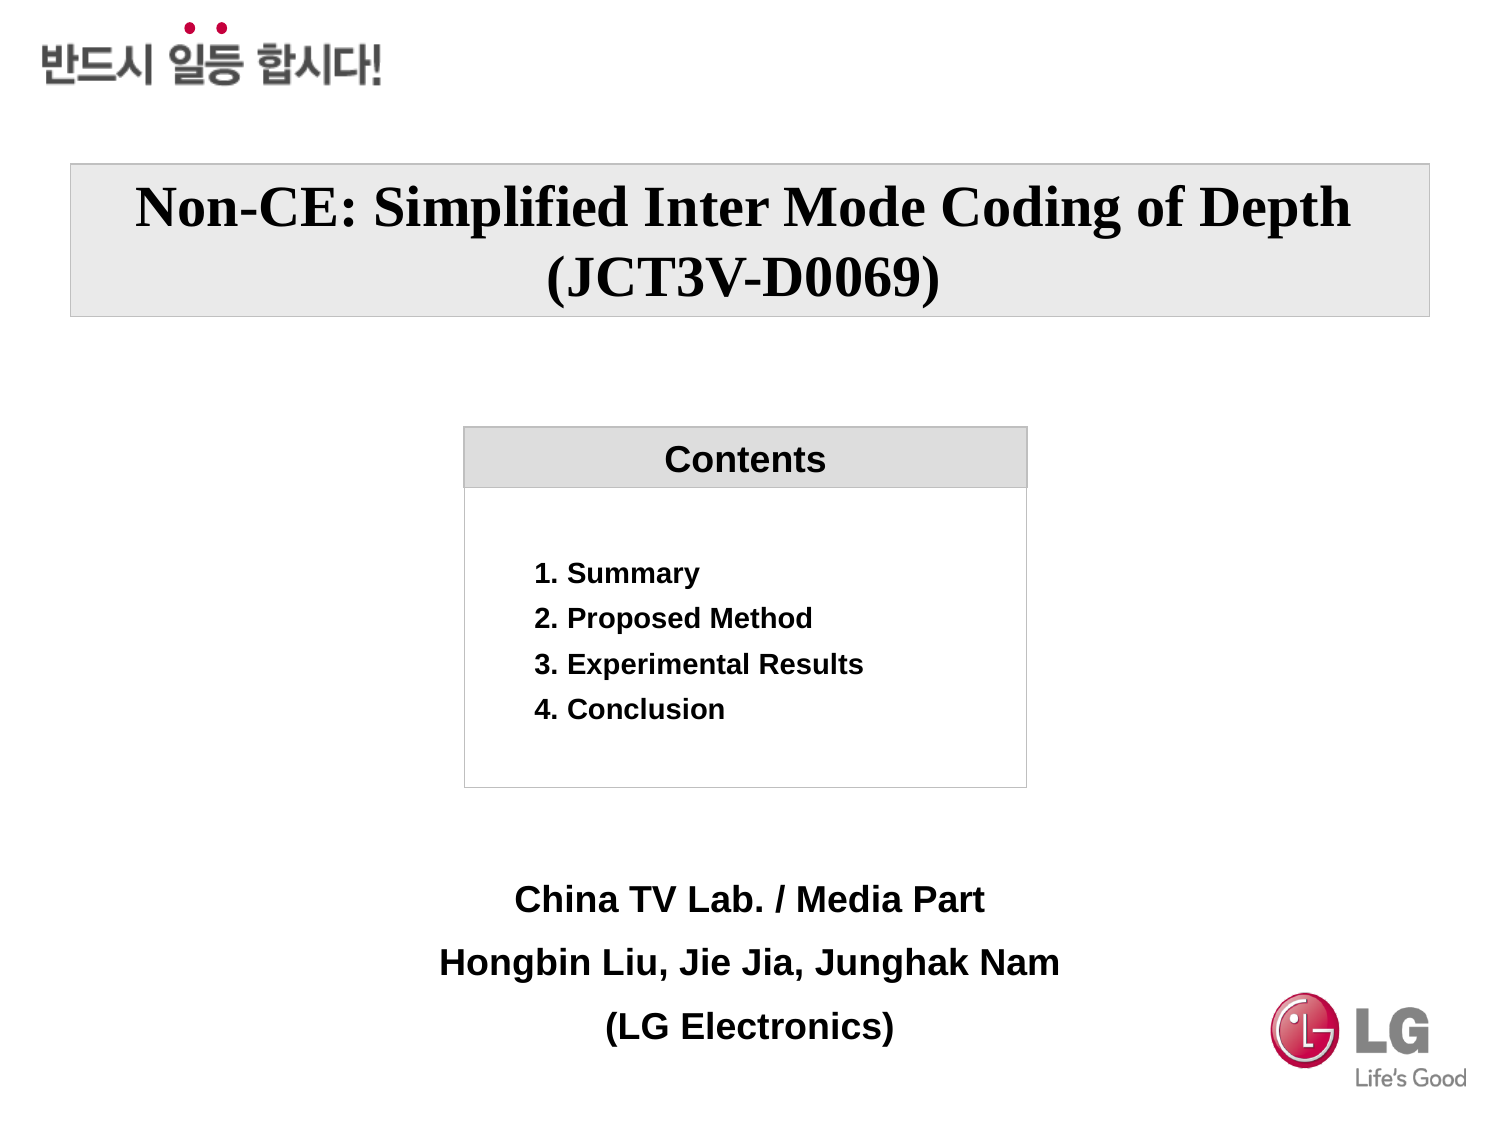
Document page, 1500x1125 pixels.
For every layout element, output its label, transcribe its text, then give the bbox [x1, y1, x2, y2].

text_box China TV Lab. / Media Part Hongbin Liu, Jie Jia, Junghak Nam (LG Electronics) [363, 867, 1137, 1055]
text_box Non-CE: Simplified Inter Mode Coding of Depth (JCT3V-D0069) [93, 160, 1395, 316]
text_box Contents [463, 427, 1028, 488]
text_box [31, 21, 384, 97]
picture [1269, 985, 1466, 1093]
text_box [70, 163, 1430, 317]
text_box 1. Summary 2. Proposed Method 3. Experimental Results 4. Conclusion [464, 488, 1027, 787]
